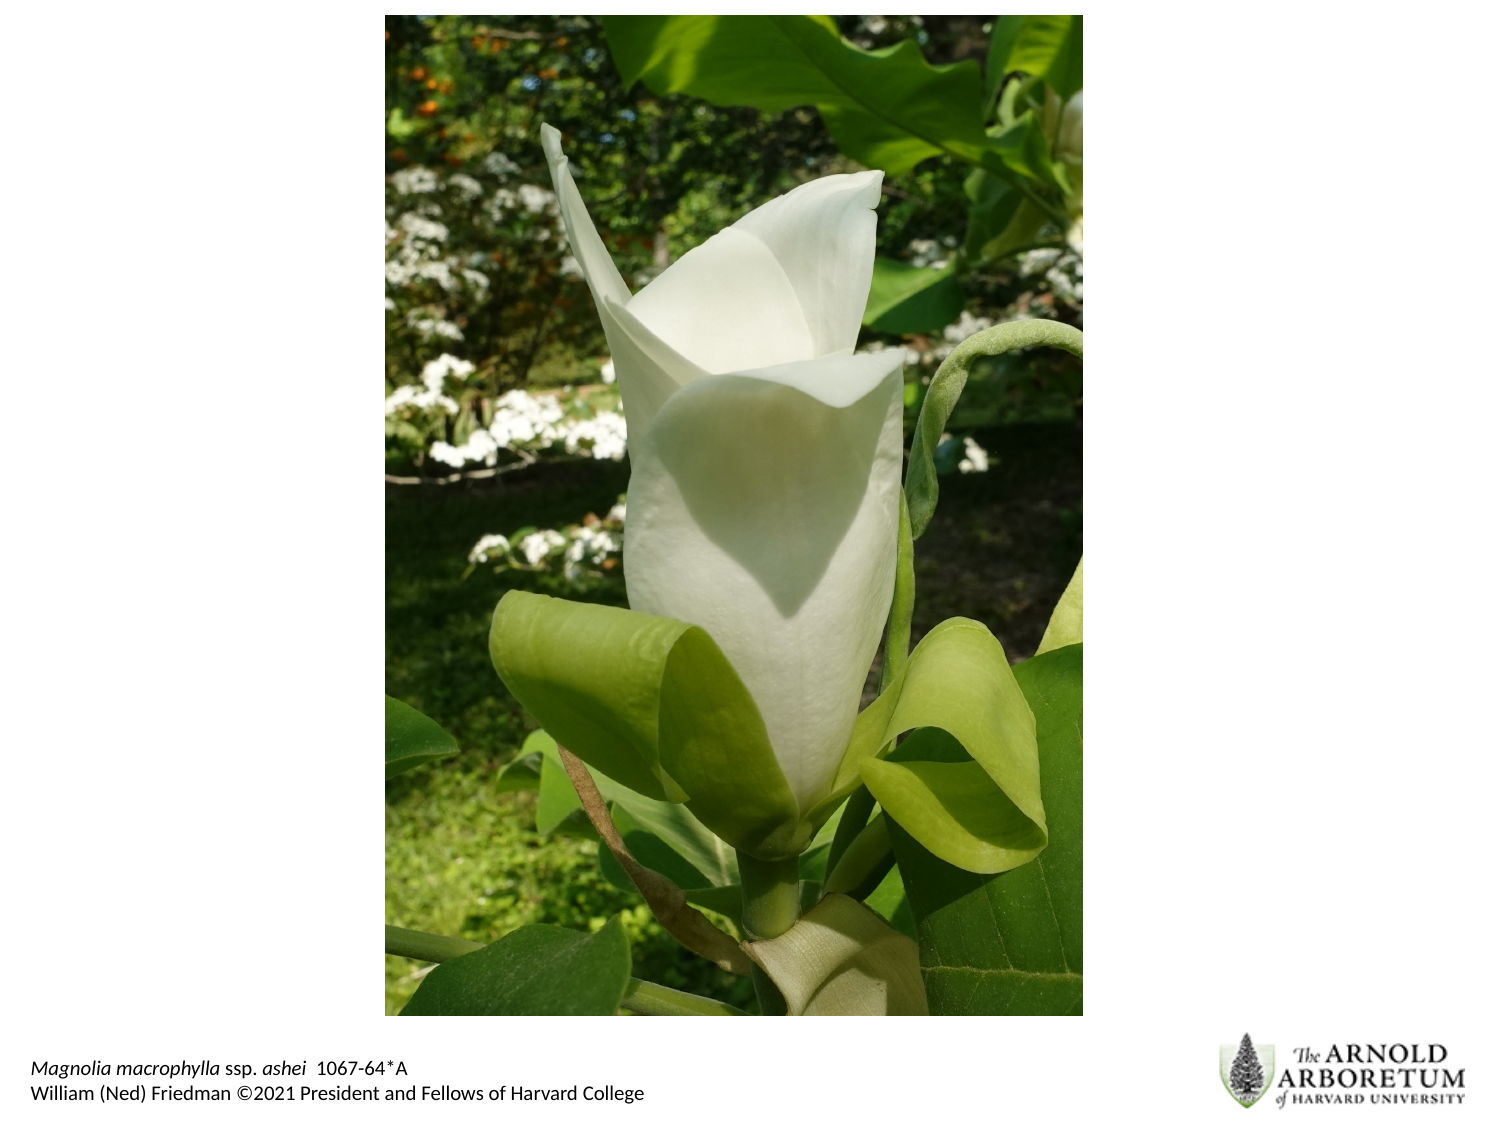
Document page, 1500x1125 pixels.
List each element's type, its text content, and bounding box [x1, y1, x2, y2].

text_box Magnolia macrophylla ssp. ashei 1067-64*A William (Ned) Friedman ©2021 President and Fellows of Harvard College [15, 1046, 1110, 1112]
picture [385, 15, 1083, 1016]
picture [1218, 1031, 1465, 1110]
